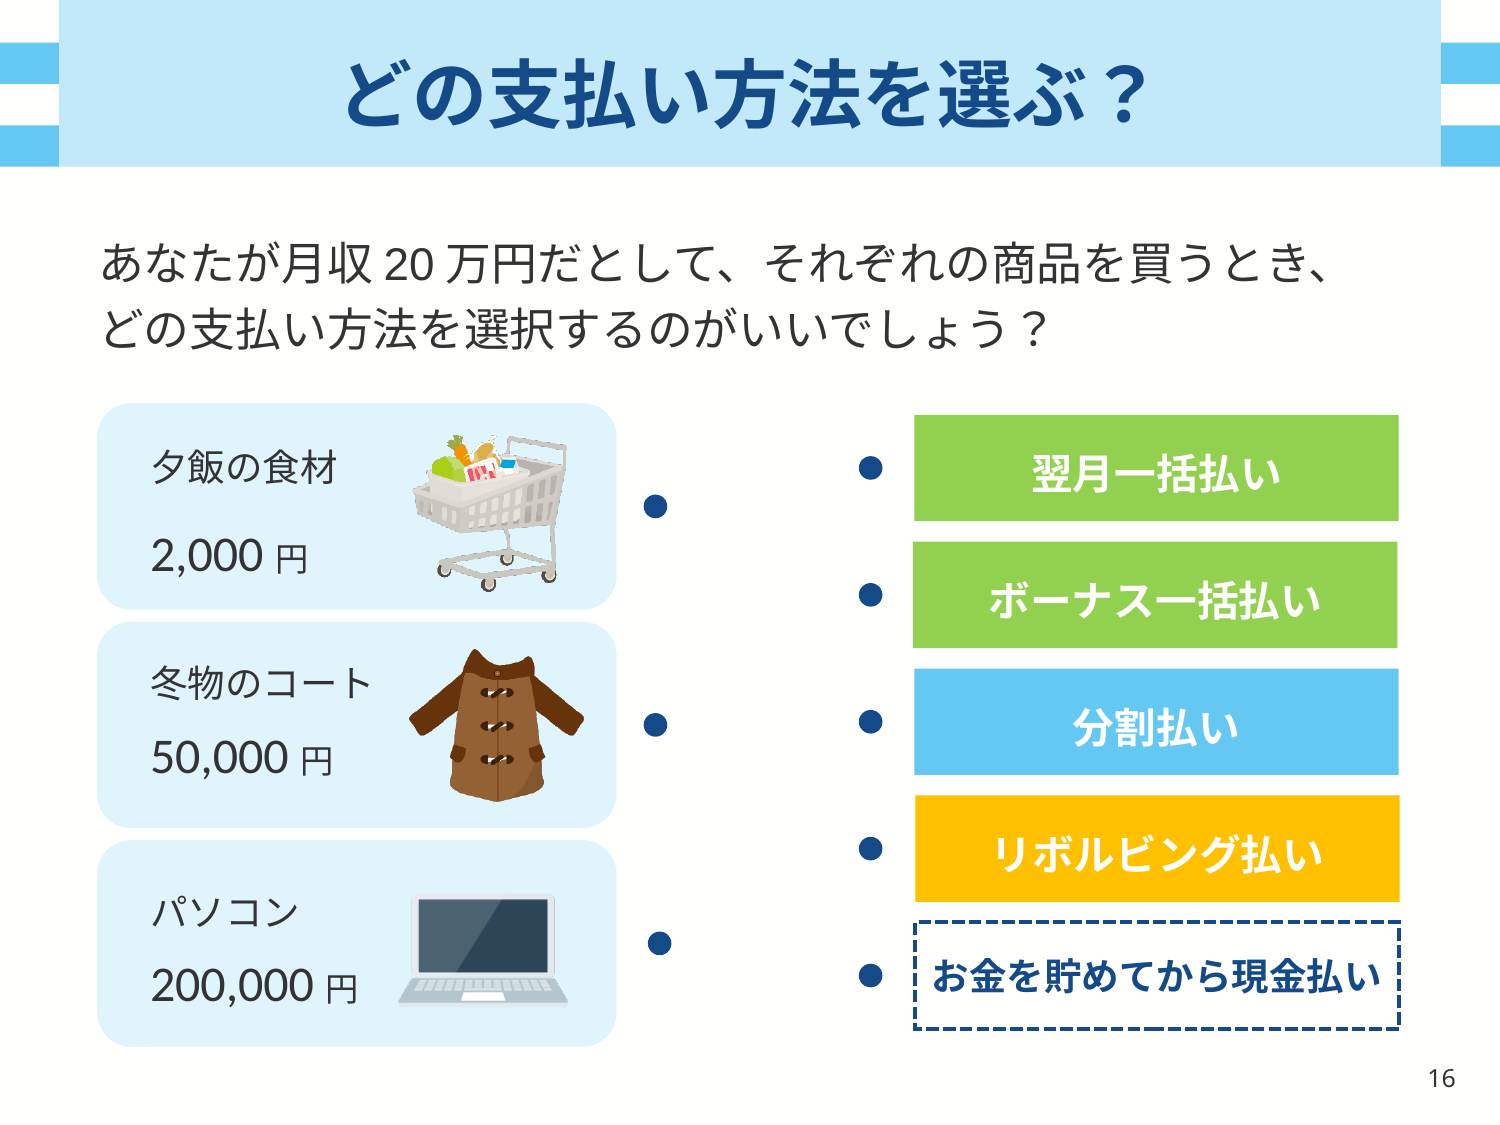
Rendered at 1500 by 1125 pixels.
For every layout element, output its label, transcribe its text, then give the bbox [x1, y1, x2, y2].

text_box 冬物のコート [135, 653, 399, 713]
text_box [642, 493, 669, 520]
text_box [857, 962, 884, 989]
text_box 分割払い [913, 668, 1400, 776]
text_box お金を貯めてから現金払い [914, 921, 1400, 1030]
text_box 50,000円 [135, 715, 399, 791]
text_box [95, 402, 618, 611]
text_box 夕飯の食材 [135, 436, 375, 497]
text_box あなたが月収20万円だとして、それぞれの商品を買うとき、 どの支払い方法を選択するのがいいでしょう？ [83, 215, 1415, 363]
text_box [857, 835, 884, 862]
text_box パソコン [135, 881, 375, 942]
picture [398, 412, 590, 604]
text_box リボルビング払い [914, 794, 1401, 903]
text_box [857, 708, 884, 735]
picture [409, 649, 584, 802]
title どの支払い方法を選ぶ？ [85, 8, 1415, 167]
text_box [642, 712, 669, 738]
slide_number 15 [1133, 1049, 1472, 1109]
text_box ボーナス一括払い [912, 541, 1398, 649]
text_box 翌月一括払い [913, 414, 1400, 522]
text_box [646, 930, 673, 957]
text_box [857, 455, 884, 481]
text_box [857, 582, 884, 608]
text_box 200,000円 [135, 943, 399, 1019]
text_box [95, 839, 618, 1048]
text_box [95, 620, 618, 830]
text_box 2,000円 [135, 514, 398, 590]
picture [398, 893, 568, 1008]
